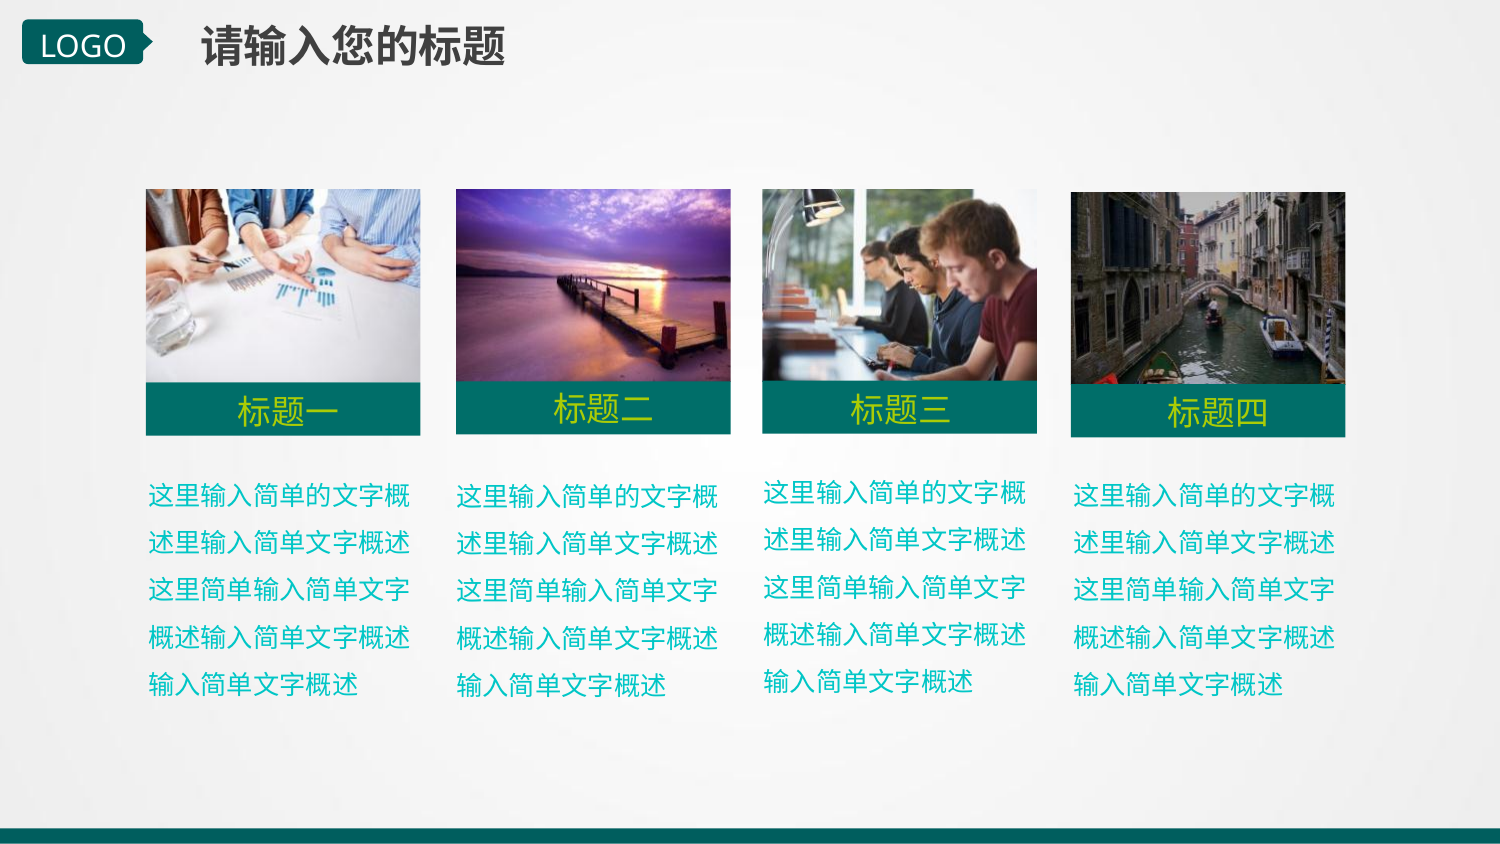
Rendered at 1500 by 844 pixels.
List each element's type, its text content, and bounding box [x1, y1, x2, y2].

text_box 这里输入简单的文字概述里输入简单文字概述这里简单输入简单文字概述输入简单文字概述输入简单文字概述 [441, 456, 740, 708]
text_box [143, 24, 153, 59]
text_box [1069, 191, 1347, 382]
text_box 标题三 [835, 380, 967, 437]
text_box 这里输入简单的文字概述里输入简单文字概述这里简单输入简单文字概述输入简单文字概述输入简单文字概述 [1058, 455, 1356, 708]
text_box 这里输入简单的文字概述里输入简单文字概述这里简单输入简单文字概述输入简单文字概述输入简单文字概述 [133, 455, 432, 708]
text_box 标题二 [538, 380, 670, 436]
text_box LOGO [25, 18, 143, 71]
text_box 标题一 [222, 383, 354, 439]
picture [0, 0, 1500, 828]
text_box [760, 188, 1039, 378]
text_box 标题四 [1152, 384, 1284, 440]
text_box [144, 188, 422, 380]
text_box [144, 380, 422, 438]
text_box [454, 379, 733, 437]
text_box 这里输入简单的文字概述里输入简单文字概述这里简单输入简单文字概述输入简单文字概述输入简单文字概述 [748, 453, 1047, 705]
text_box 请输入您的标题 [154, 11, 600, 79]
text_box [1069, 382, 1347, 439]
text_box [760, 378, 1039, 436]
text_box [454, 188, 733, 379]
